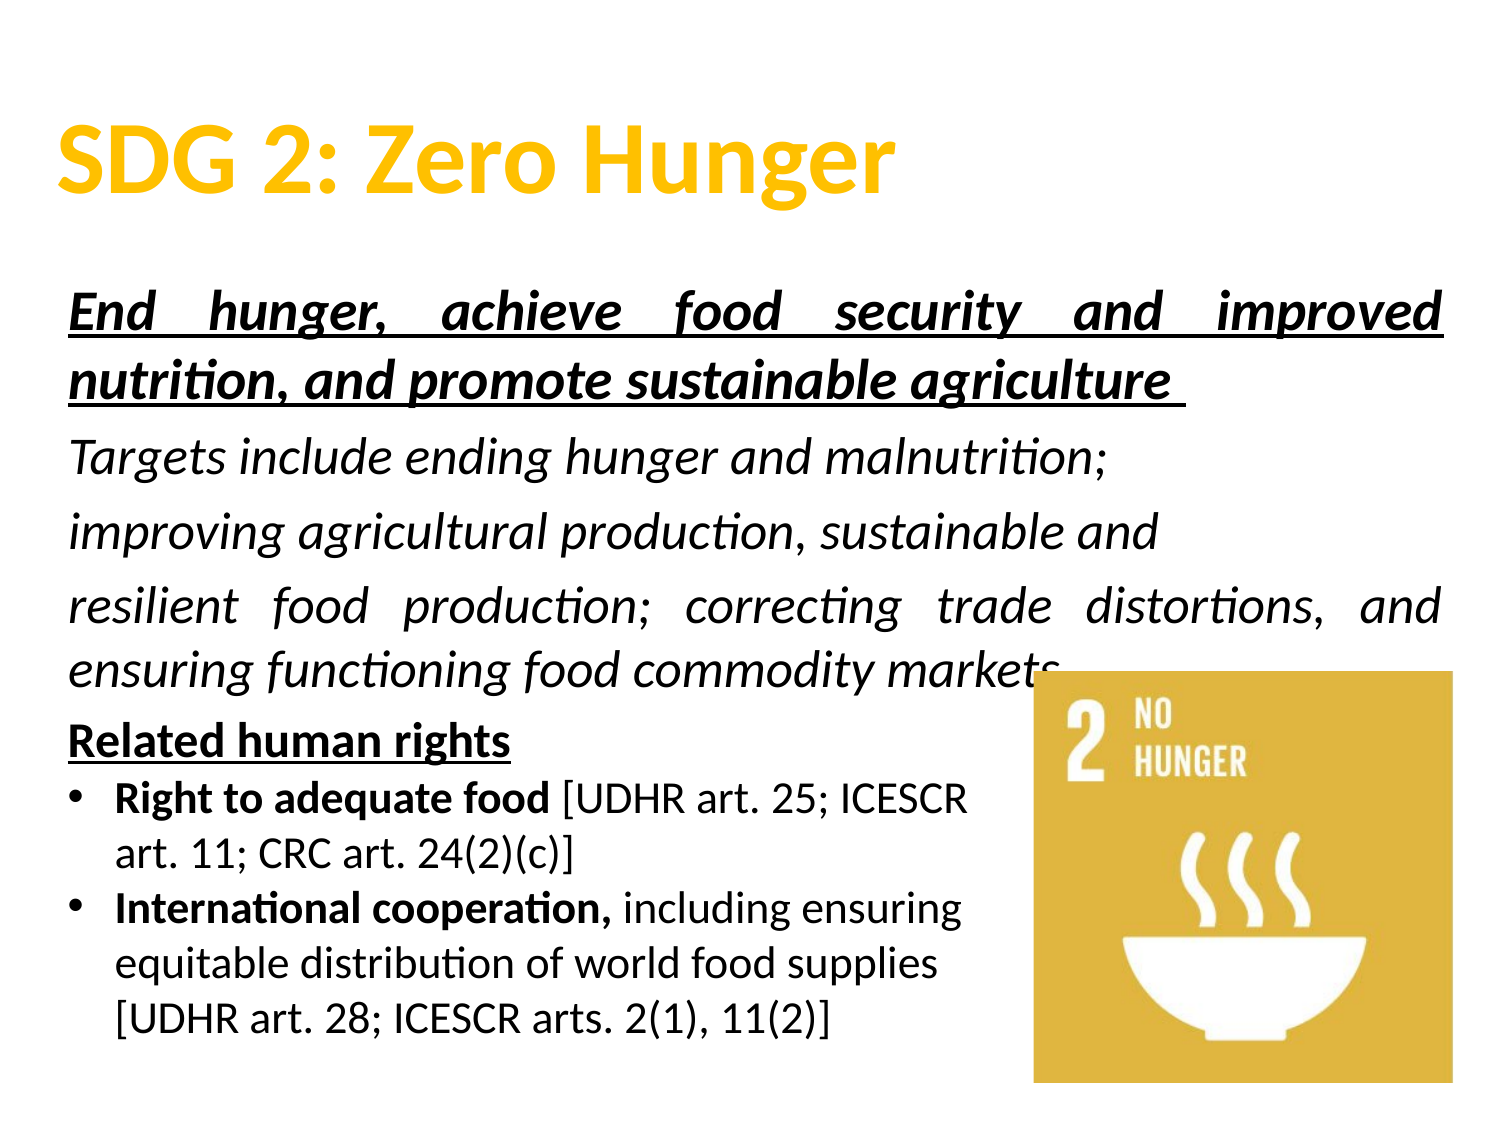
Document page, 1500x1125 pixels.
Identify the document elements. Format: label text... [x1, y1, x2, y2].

subtitle End hunger, achieve food security and improved nutrition, and promote sustainable agriculture Targets include ending hunger and malnutrition; improving agricultural production, sustainable and resilient food production; correcting trade distortions, and ensuring functioning food commodity markets. [53, 265, 1459, 715]
picture [1033, 670, 1454, 1083]
text_box Related human rights Right to adequate food [UDHR art. 25; ICESCR art. 11; CRC art. 24(2)(c)] International cooperation, including ensuring equitable distribution of world food supplies [UDHR art. 28; ICESCR arts. 2(1), 11(2)] [53, 700, 1028, 1050]
title SDG 2: Zero Hunger [41, 30, 1459, 273]
